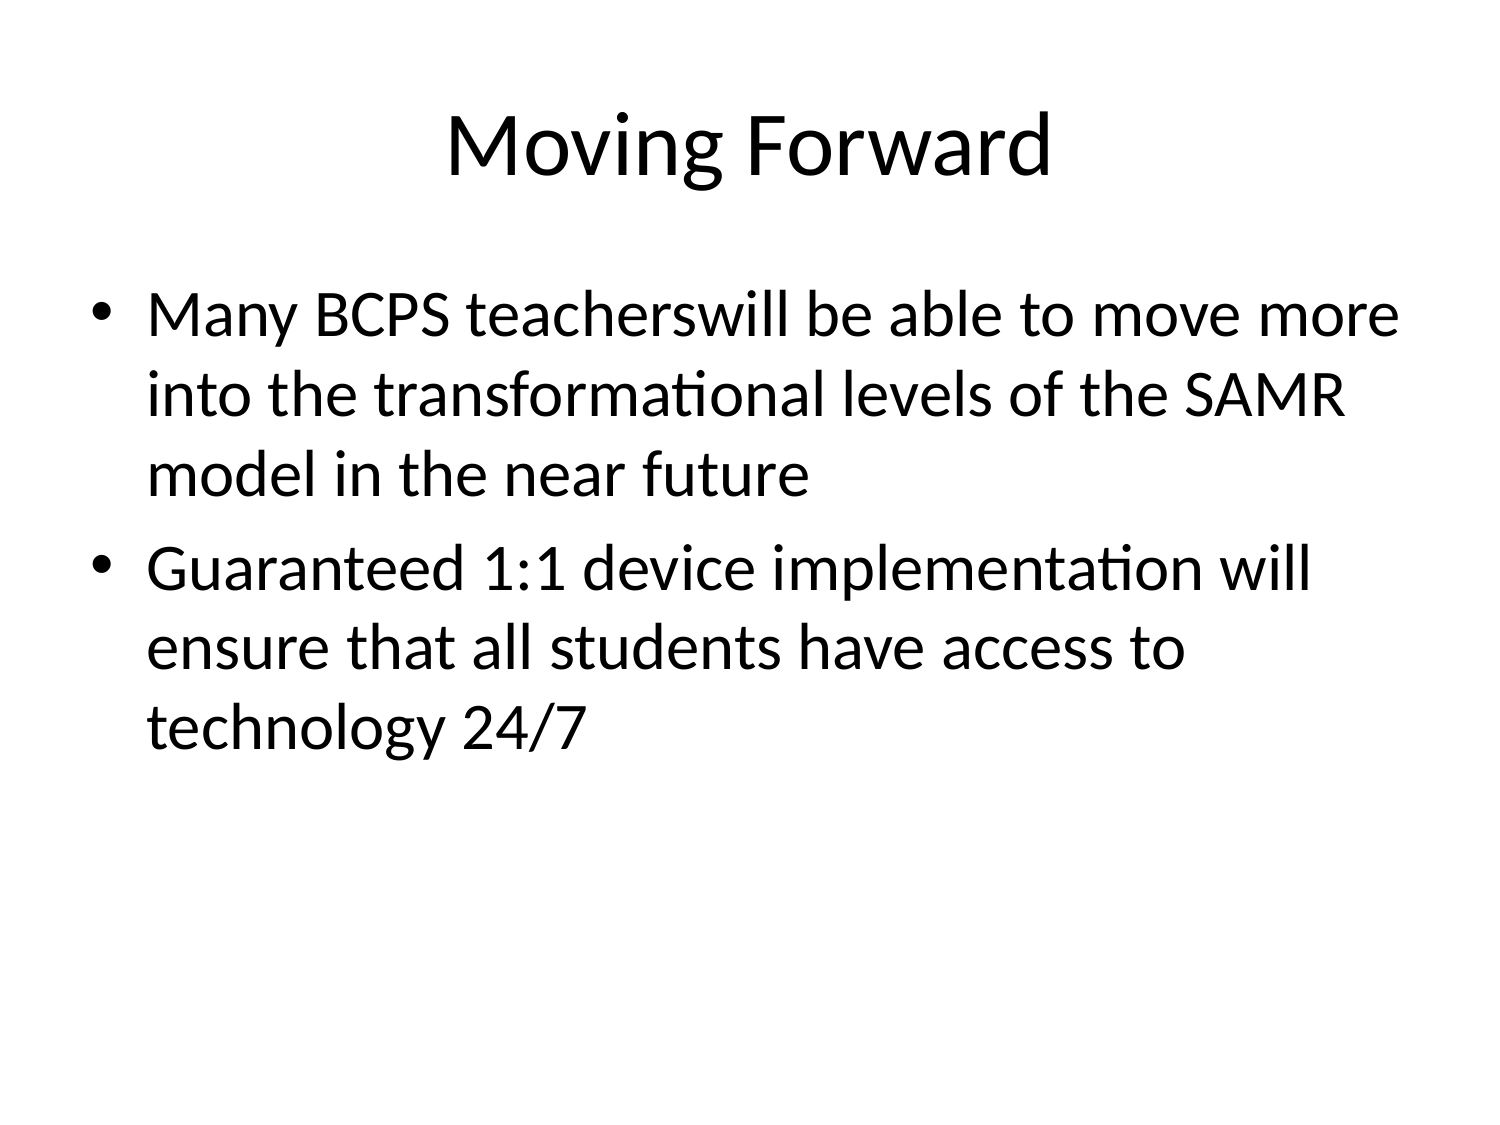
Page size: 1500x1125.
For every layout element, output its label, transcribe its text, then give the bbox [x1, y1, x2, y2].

list Many BCPS teacherswill be able to move more into the transformational levels of the SAMR model in the near future Guaranteed 1:1 device implementation will ensure that all students have access to technology 24/7 [75, 262, 1425, 1005]
title Moving Forward [75, 45, 1425, 233]
